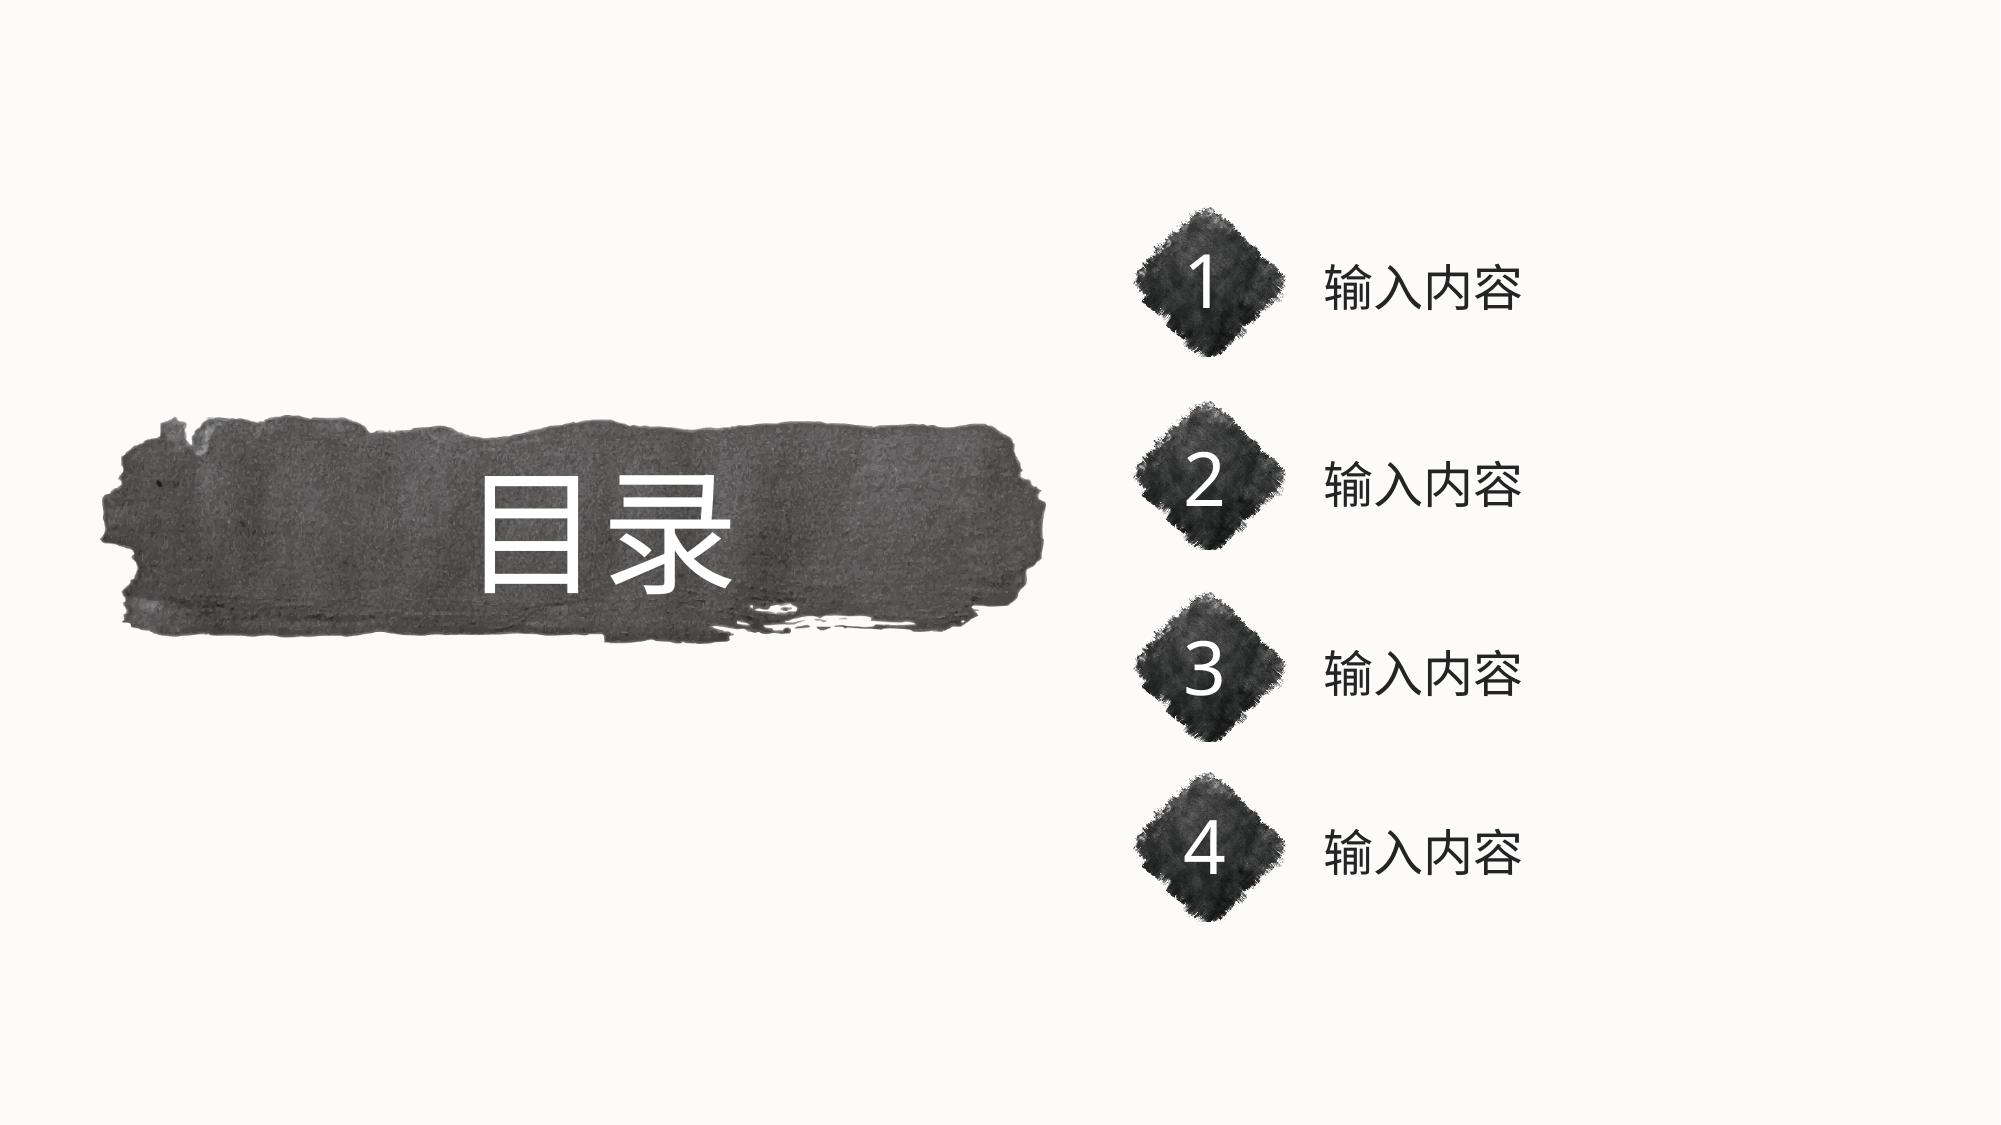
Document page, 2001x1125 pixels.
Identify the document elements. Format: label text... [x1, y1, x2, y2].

picture [1129, 206, 1291, 357]
picture [1129, 591, 1291, 742]
picture [100, 414, 1046, 644]
text_box 输入内容 [1308, 248, 1872, 324]
text_box 输入内容 [1308, 814, 1872, 889]
text_box 输入内容 [1308, 446, 1872, 521]
picture [1129, 771, 1291, 922]
text_box 输入内容 [1308, 635, 1872, 711]
picture [1129, 399, 1291, 551]
